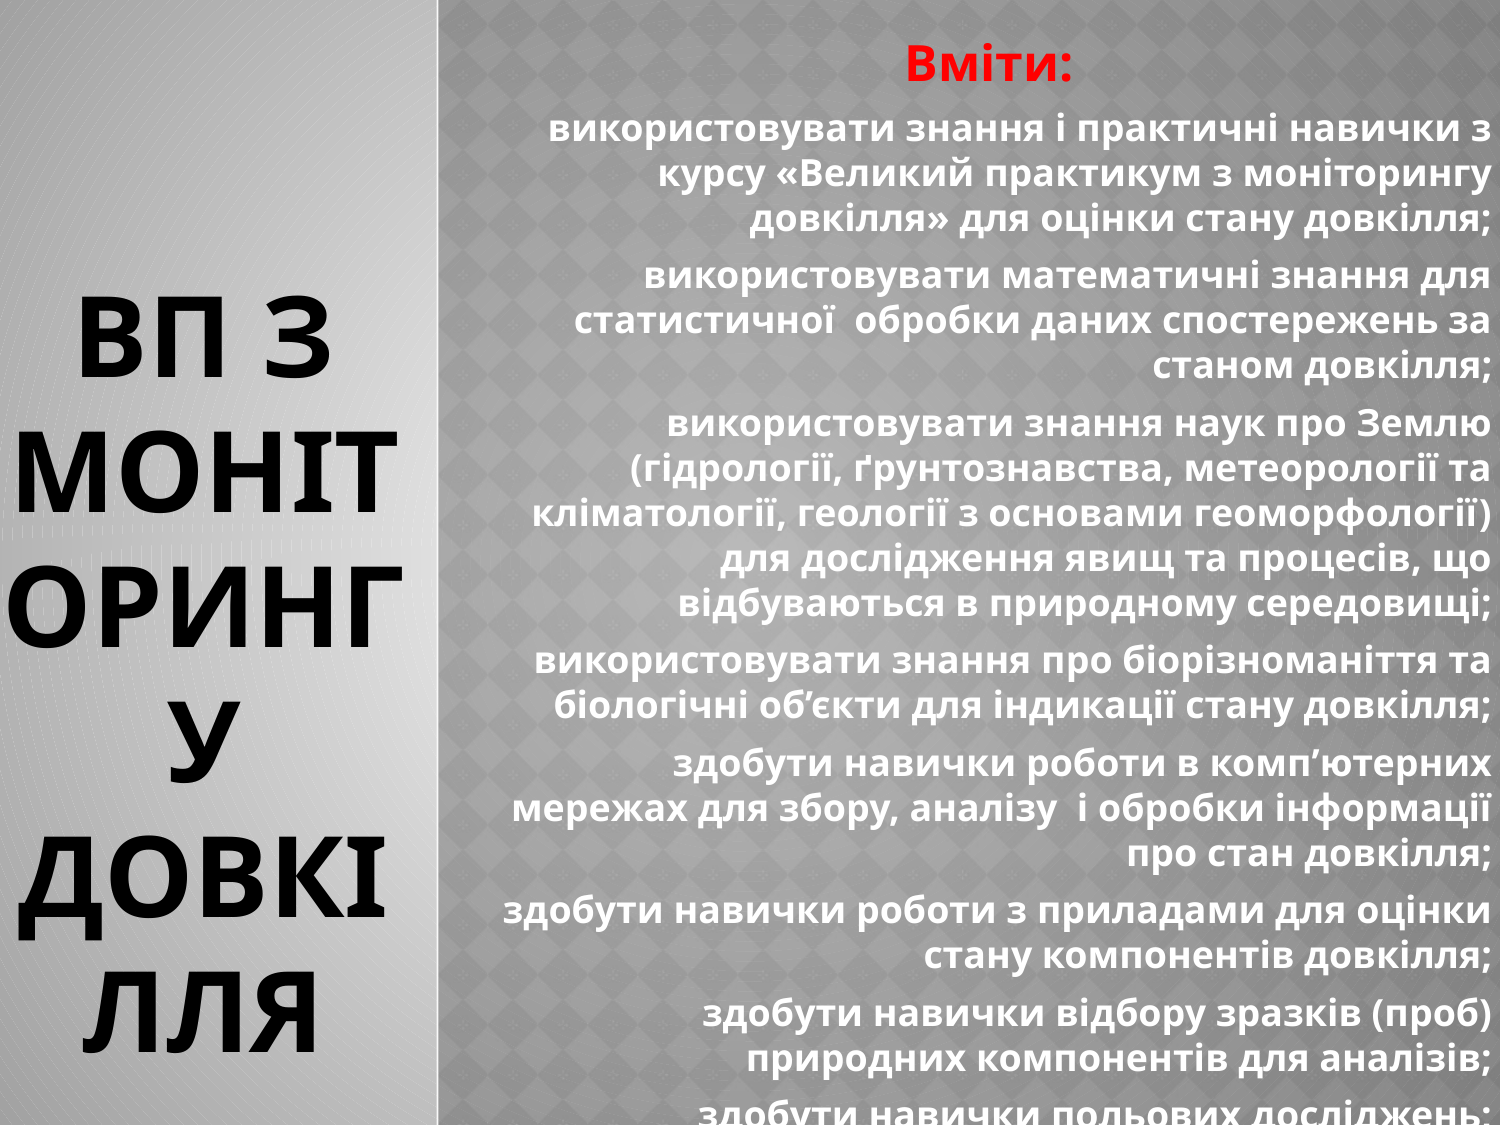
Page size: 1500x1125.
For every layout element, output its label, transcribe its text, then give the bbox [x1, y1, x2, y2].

title ВП з моніторингу довкілля [0, 0, 408, 1083]
subtitle Вміти: використовувати знання і практичні навички з курсу «Великий практикум з моніторингу довкілля» для оцінки стану довкілля; використовувати математичні знання для статистичної обробки даних спостережень за станом довкілля; використовувати знання наук про Землю (гідрології, ґрунтознавства, метеорології та кліматології, геології з основами геоморфології) для дослідження явищ та процесів, що відбуваються в природному середовищі; використовувати знання про біорізноманіття та біологічні об’єкти для індикації стану довкілля; здобути навички роботи в комп’ютерних мережах для збору, аналізу і обробки інформації про стан довкілля; здобути навички роботи з приладами для оцінки стану компонентів довкілля; здобути навички відбору зразків (проб) природних компонентів для аналізів; здобути навички польових досліджень; [478, 30, 1500, 1125]
